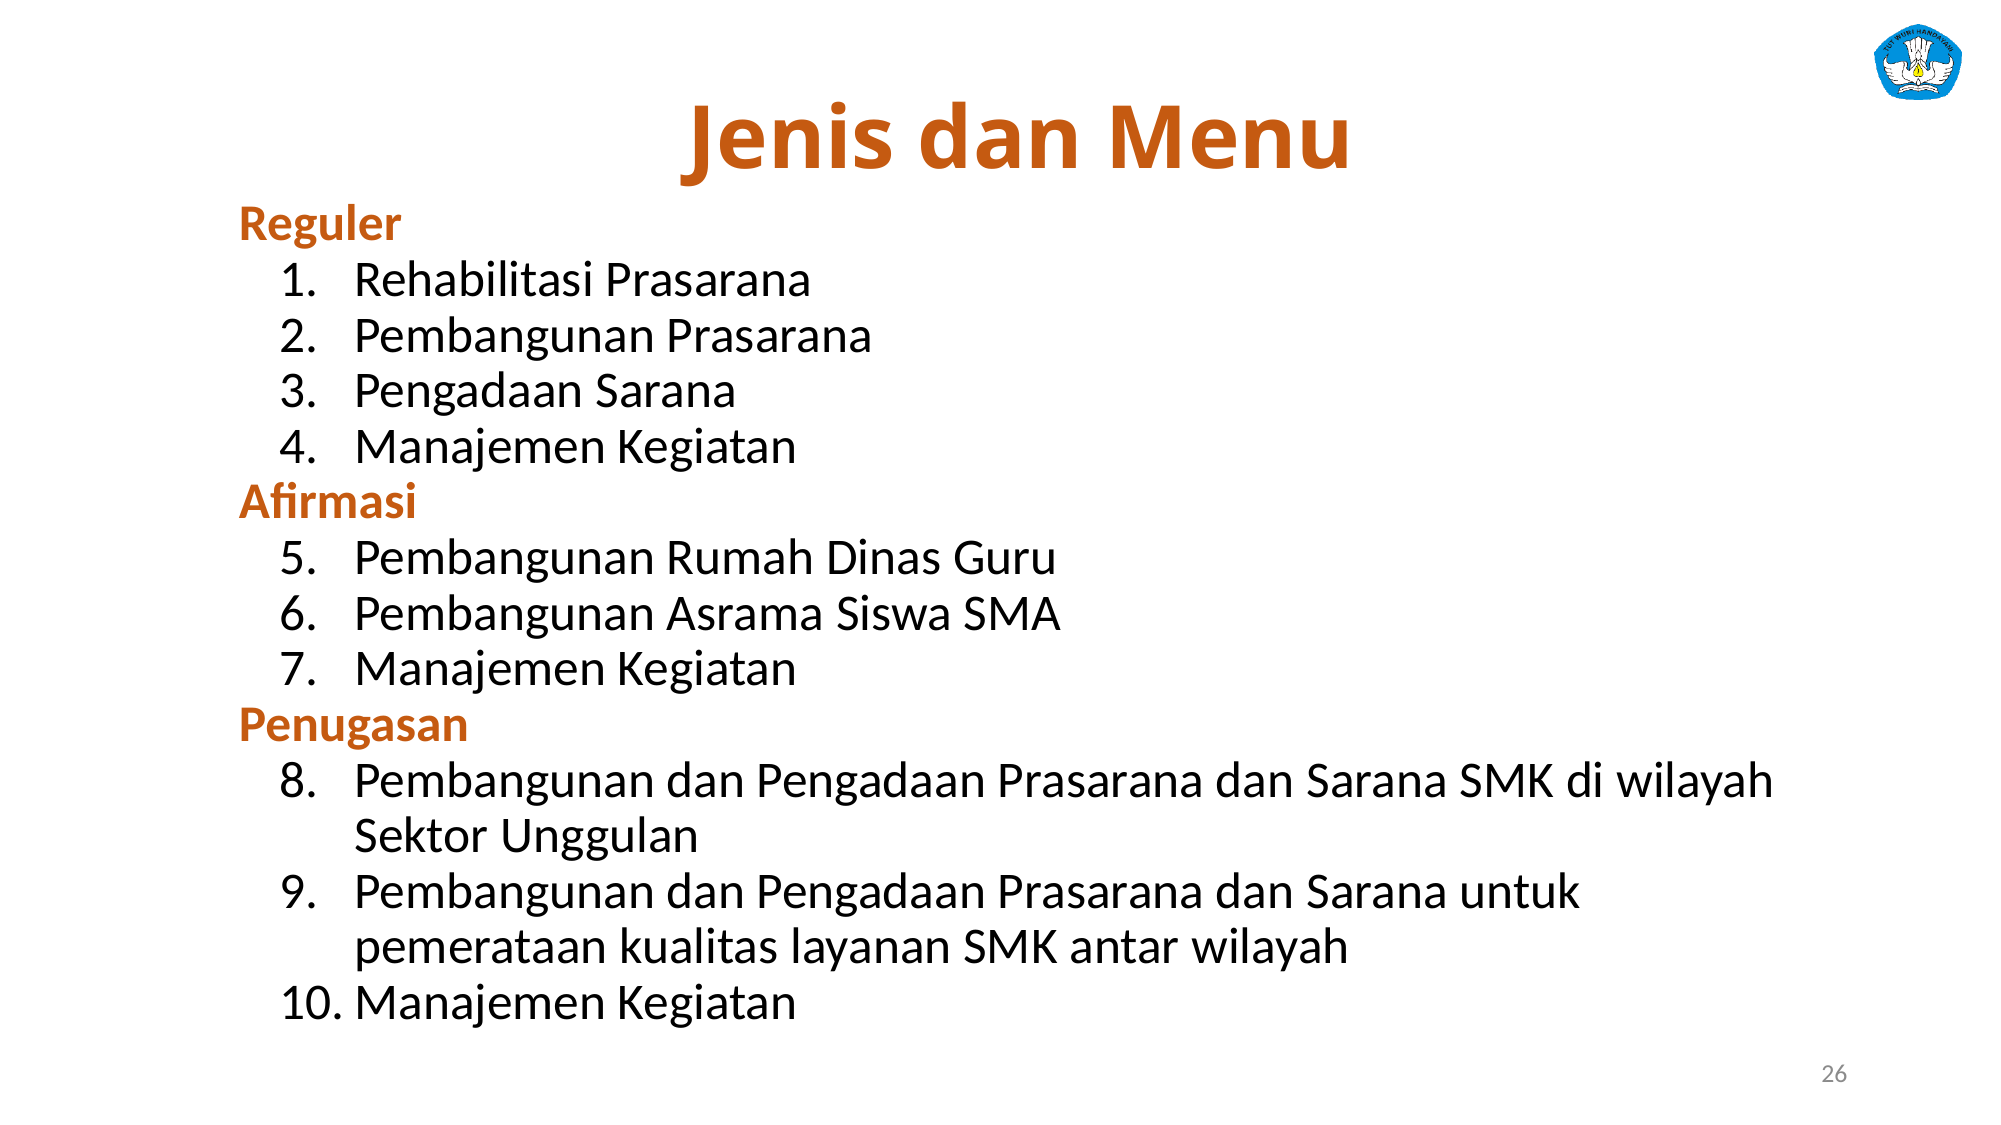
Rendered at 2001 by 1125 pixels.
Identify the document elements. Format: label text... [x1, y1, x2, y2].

slide_number 26 [1412, 1042, 1863, 1103]
picture [1874, 24, 1913, 51]
picture [1874, 61, 1902, 100]
picture [1884, 37, 1953, 92]
title Jenis dan Menu [278, 62, 1764, 188]
picture [1924, 24, 1962, 49]
picture [1934, 67, 1962, 100]
list Reguler Rehabilitasi Prasarana Pembangunan Prasarana Pengadaan Sarana Manajemen Kegiatan Afirmasi Pembangunan Rumah Dinas Guru Pembangunan Asrama Siswa SMA Manajemen Kegiatan Penugasan Pembangunan dan Pengadaan Prasarana dan Sarana SMK di wilayah Sektor Unggulan Pembangunan dan Pengadaan Prasarana dan Sarana untuk pemerataan kualitas layanan SMK antar wilayah Manajemen Kegiatan [223, 188, 1859, 1053]
